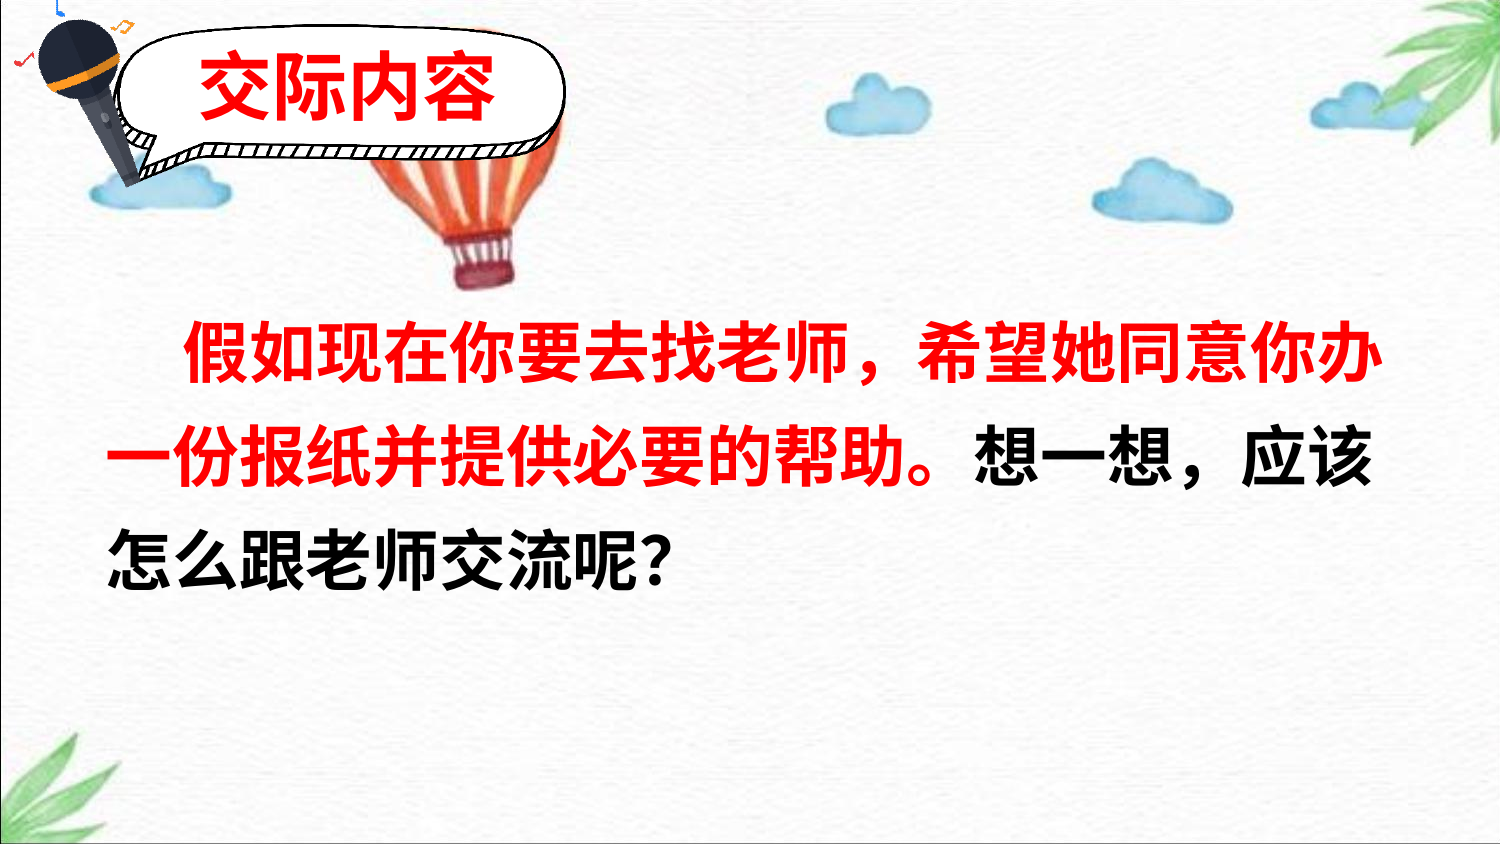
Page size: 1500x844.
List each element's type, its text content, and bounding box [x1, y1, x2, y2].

text_box 假如现在你要去找老师，希望她同意你办一份报纸并提供必要的帮助。想一想，应该怎么跟老师交流呢？ [91, 279, 1407, 607]
picture [0, 0, 1500, 844]
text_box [0, 0, 566, 185]
